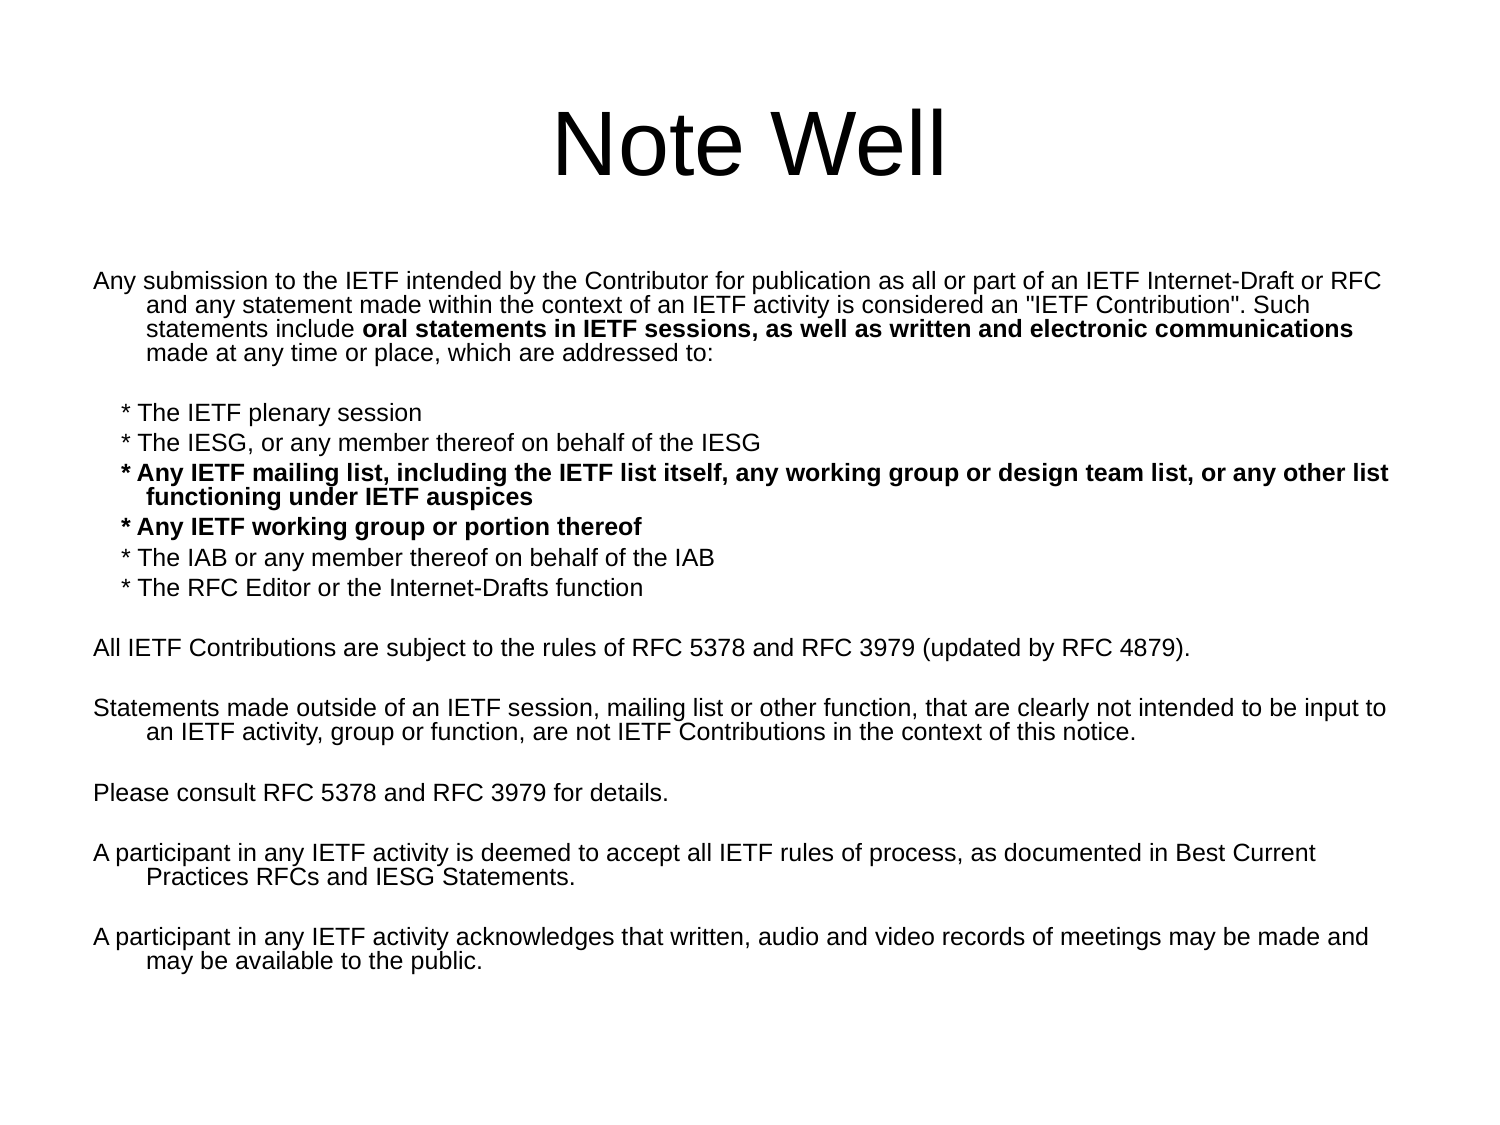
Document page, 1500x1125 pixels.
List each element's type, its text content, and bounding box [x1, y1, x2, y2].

text_box Any submission to the IETF intended by the Contributor for publication as all or part of an IETF Internet-Draft or RFC and any statement made within the context of an IETF activity is considered an "IETF Contribution". Such statements include oral statements in IETF sessions, as well as written and electronic communications made at any time or place, which are addressed to: * The IETF plenary session * The IESG, or any member thereof on behalf of the IESG * Any IETF mailing list, including the IETF list itself, any working group or design team list, or any other list functioning under IETF auspices * Any IETF working group or portion thereof * The IAB or any member thereof on behalf of the IAB * The RFC Editor or the Internet-Drafts function All IETF Contributions are subject to the rules of RFC 5378 and RFC 3979 (updated by RFC 4879). Statements made outside of an IETF session, mailing list or other function, that are clearly not intended to be input to an IETF activity, group or function, are not IETF Contributions in the context of this notice. Please consult RFC 5378 and RFC 3979 for details. A participant in any IETF activity is deemed to accept all IETF rules of process, as documented in Best Current Practices RFCs and IESG Statements. A participant in any IETF activity acknowledges that written, audio and video records of meetings may be made and may be available to the public. [74, 262, 1425, 1012]
text_box Note Well [74, 45, 1425, 233]
